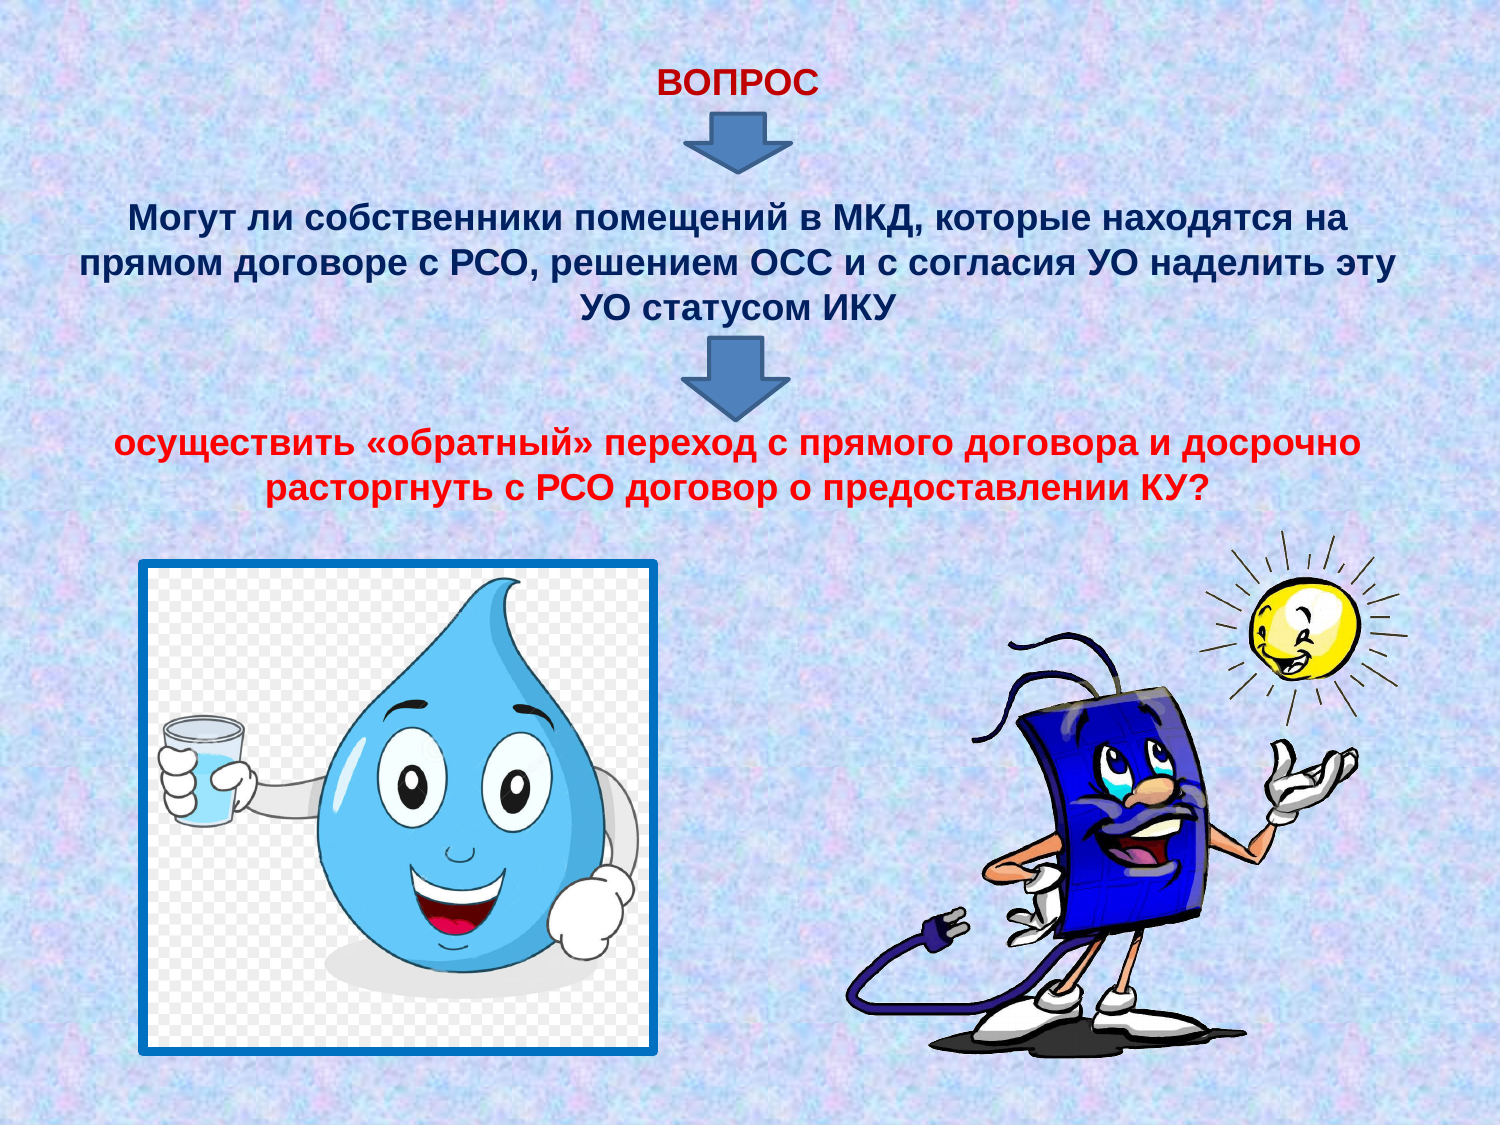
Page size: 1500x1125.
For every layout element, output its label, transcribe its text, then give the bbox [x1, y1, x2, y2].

text_box ВОПРОС Могут ли собственники помещений в МКД, которые находятся на прямом договоре с РСО, решением ОСС и с согласия УО наделить эту УО статусом ИКУ осуществить «обратный» переход с прямого договора и досрочно расторгнуть с РСО договор о предоставлении КУ? [41, 50, 1435, 516]
text_box [680, 335, 791, 423]
picture [0, 0, 1500, 1125]
text_box [683, 111, 794, 175]
